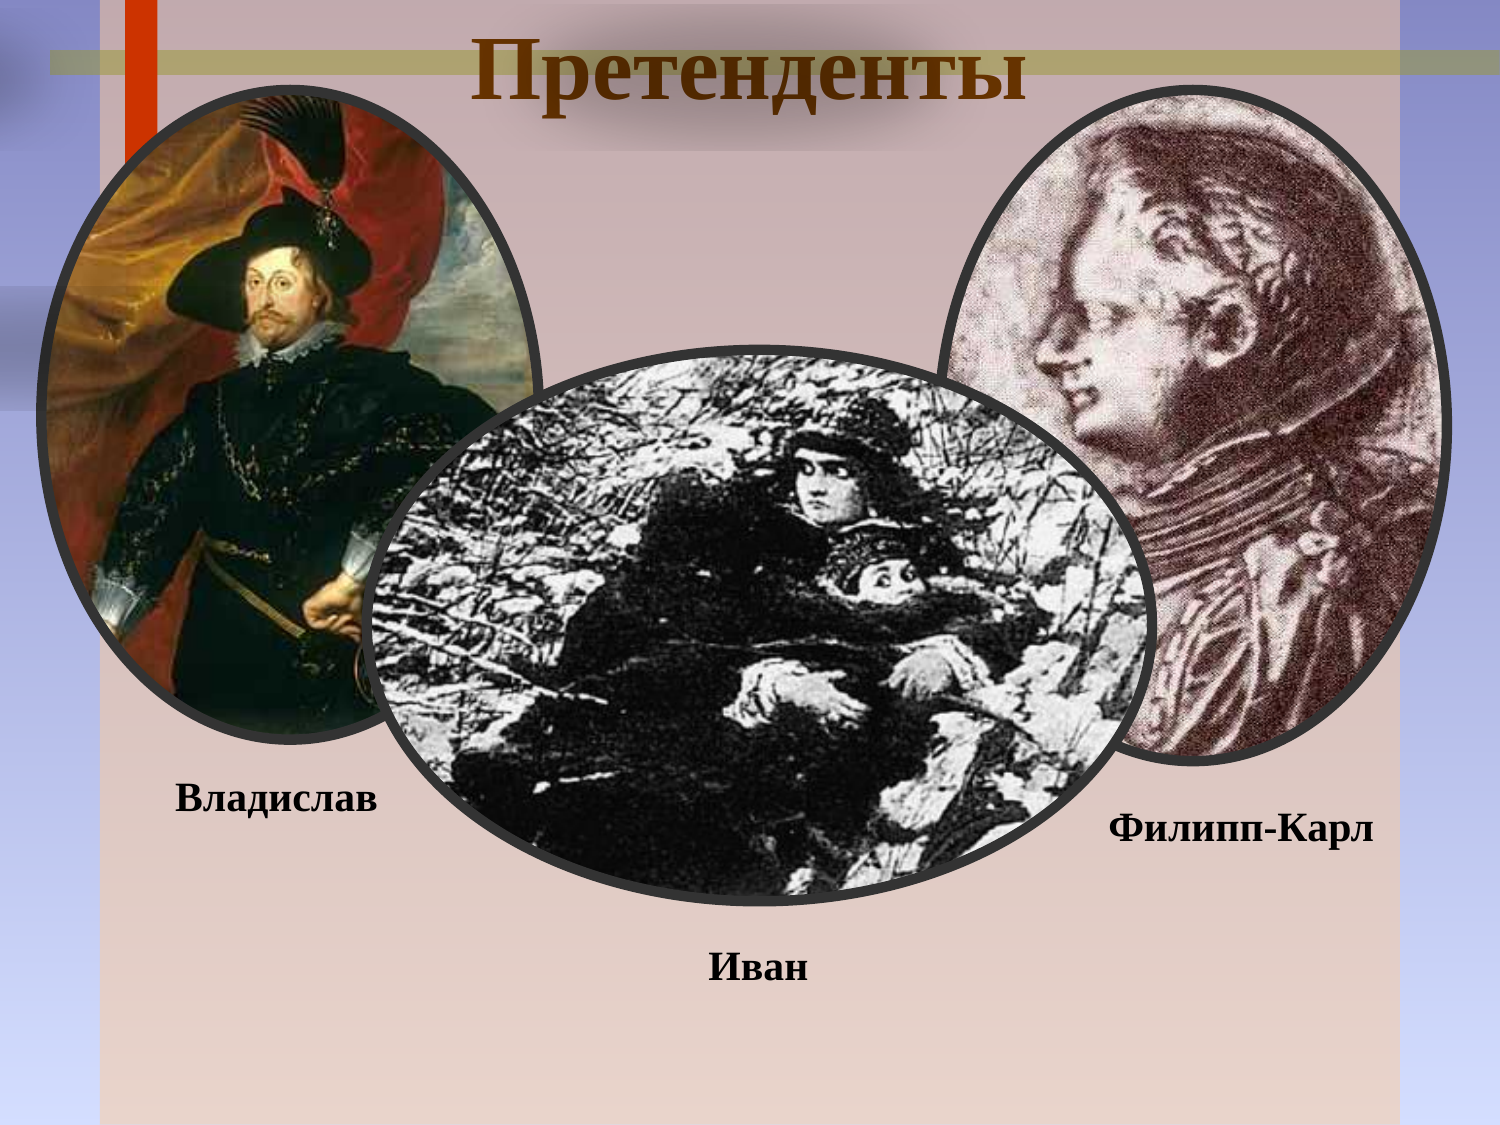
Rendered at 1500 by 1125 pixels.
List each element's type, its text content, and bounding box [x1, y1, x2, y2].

text_box Филипп-Карл [1157, 792, 1390, 858]
text_box Иван [693, 931, 825, 997]
text_box Владислав [160, 762, 361, 828]
title Претенденты [934, 25, 1388, 88]
title Претенденты [112, 25, 536, 88]
picture [41, 89, 1448, 902]
